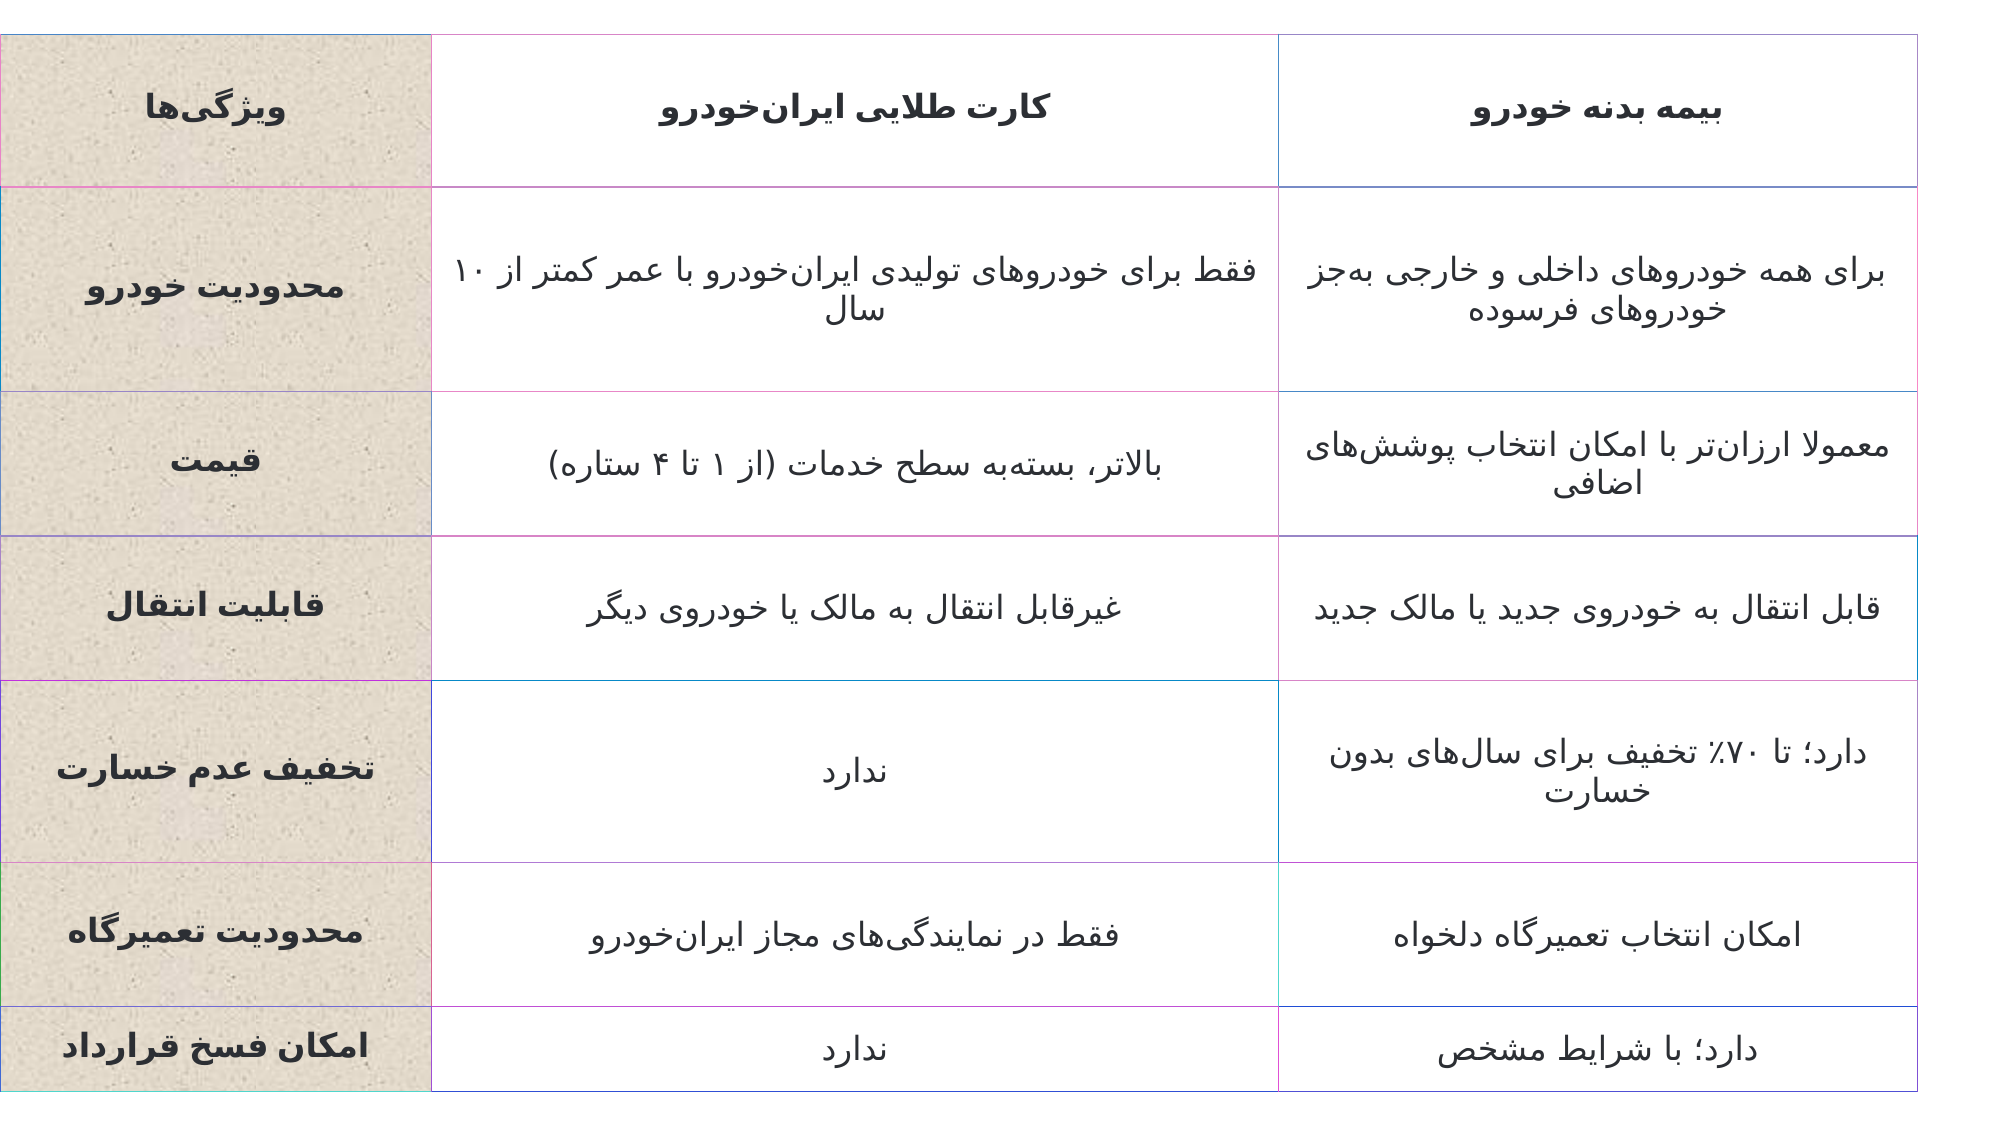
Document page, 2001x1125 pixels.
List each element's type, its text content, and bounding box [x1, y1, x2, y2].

table_header بیمه بدنه خودرو [1279, 35, 1917, 186]
table_header ویژگی‌ها [1, 35, 431, 186]
table_cell فقط در نمایندگی‌های مجاز ایران‌خودرو [432, 863, 1278, 1006]
table_cell قیمت [1, 392, 431, 535]
table_cell قابل انتقال به خودروی جدید یا مالک جدید [1279, 537, 1917, 680]
table_cell ندارد [432, 1007, 1278, 1091]
table_header کارت طلایی ایران‌خودرو [432, 35, 1278, 186]
table_cell فقط برای خودروهای تولیدی ایران‌خودرو با عمر کمتر از ۱۰ سال [432, 188, 1278, 391]
table_cell بالاتر، بسته‌به سطح خدمات (از ۱ تا ۴ ستاره) [432, 392, 1278, 535]
table_cell ندارد [432, 681, 1278, 862]
table_cell دارد؛ تا ۷۰٪ تخفیف برای سال‌های بدون خسارت [1279, 681, 1917, 862]
table_cell امکان انتخاب تعمیرگاه دلخواه [1279, 863, 1917, 1006]
table_cell محدودیت تعمیرگاه [1, 863, 431, 1006]
table_cell تخفیف عدم خسارت [1, 681, 431, 862]
table_cell محدودیت خودرو [1, 188, 431, 391]
table_cell دارد؛ با شرایط مشخص [1279, 1007, 1917, 1091]
table_cell غیرقابل انتقال به مالک یا خودروی دیگر [432, 537, 1278, 680]
table_cell معمولا ارزان‌تر با امکان انتخاب پوشش‌های اضافی [1279, 392, 1917, 535]
table_cell برای همه خودروهای داخلی و خارجی به‌جز خودروهای فرسوده [1279, 188, 1917, 391]
table_cell قابلیت انتقال [1, 537, 431, 680]
table_cell امکان فسخ قرارداد [1, 1007, 431, 1091]
